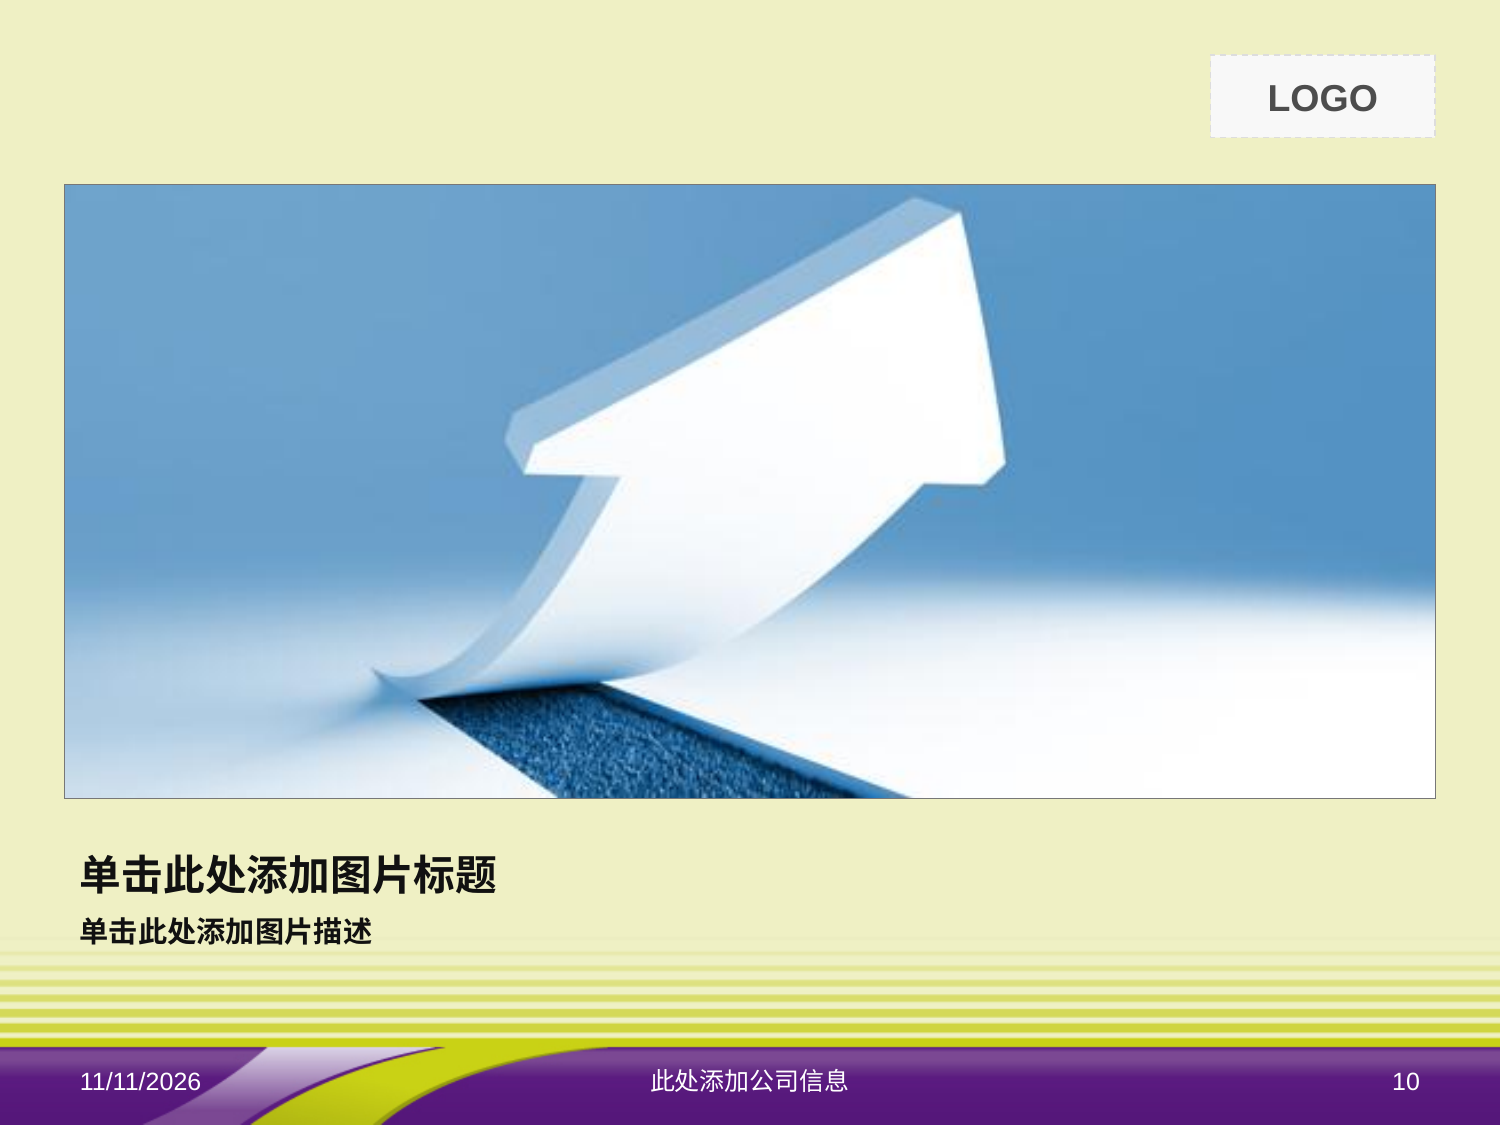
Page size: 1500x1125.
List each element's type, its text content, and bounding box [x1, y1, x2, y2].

list 单击此处添加图片描述 [64, 906, 1436, 1039]
picture [0, 0, 1500, 1125]
footer 此处添加公司信息 [512, 1058, 988, 1103]
slide_number 10 [1085, 1058, 1436, 1103]
title 单击此处添加图片标题 [64, 813, 1436, 906]
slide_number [64, 1058, 415, 1103]
